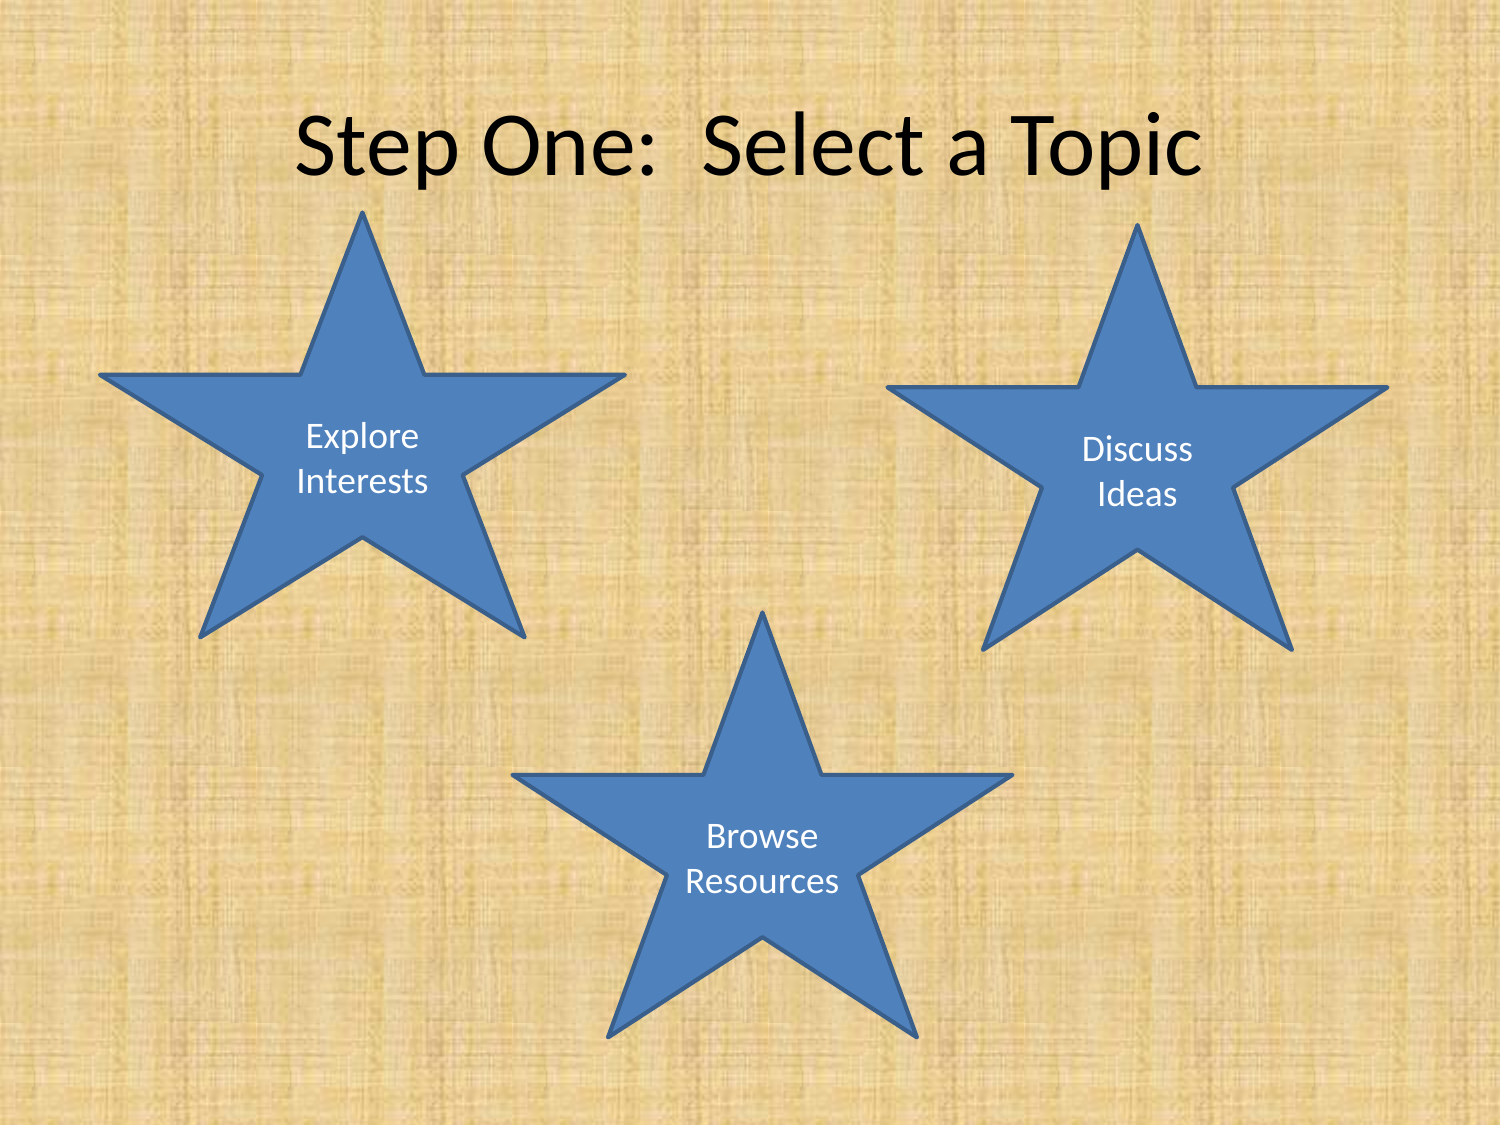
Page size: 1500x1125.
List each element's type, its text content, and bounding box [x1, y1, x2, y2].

title Step One: Select a Topic [75, 45, 1425, 233]
text_box Browse Resources [510, 610, 1015, 1040]
text_box Discuss Ideas [885, 222, 1390, 652]
picture [0, 0, 1500, 1125]
text_box Explore Interests [97, 210, 627, 640]
